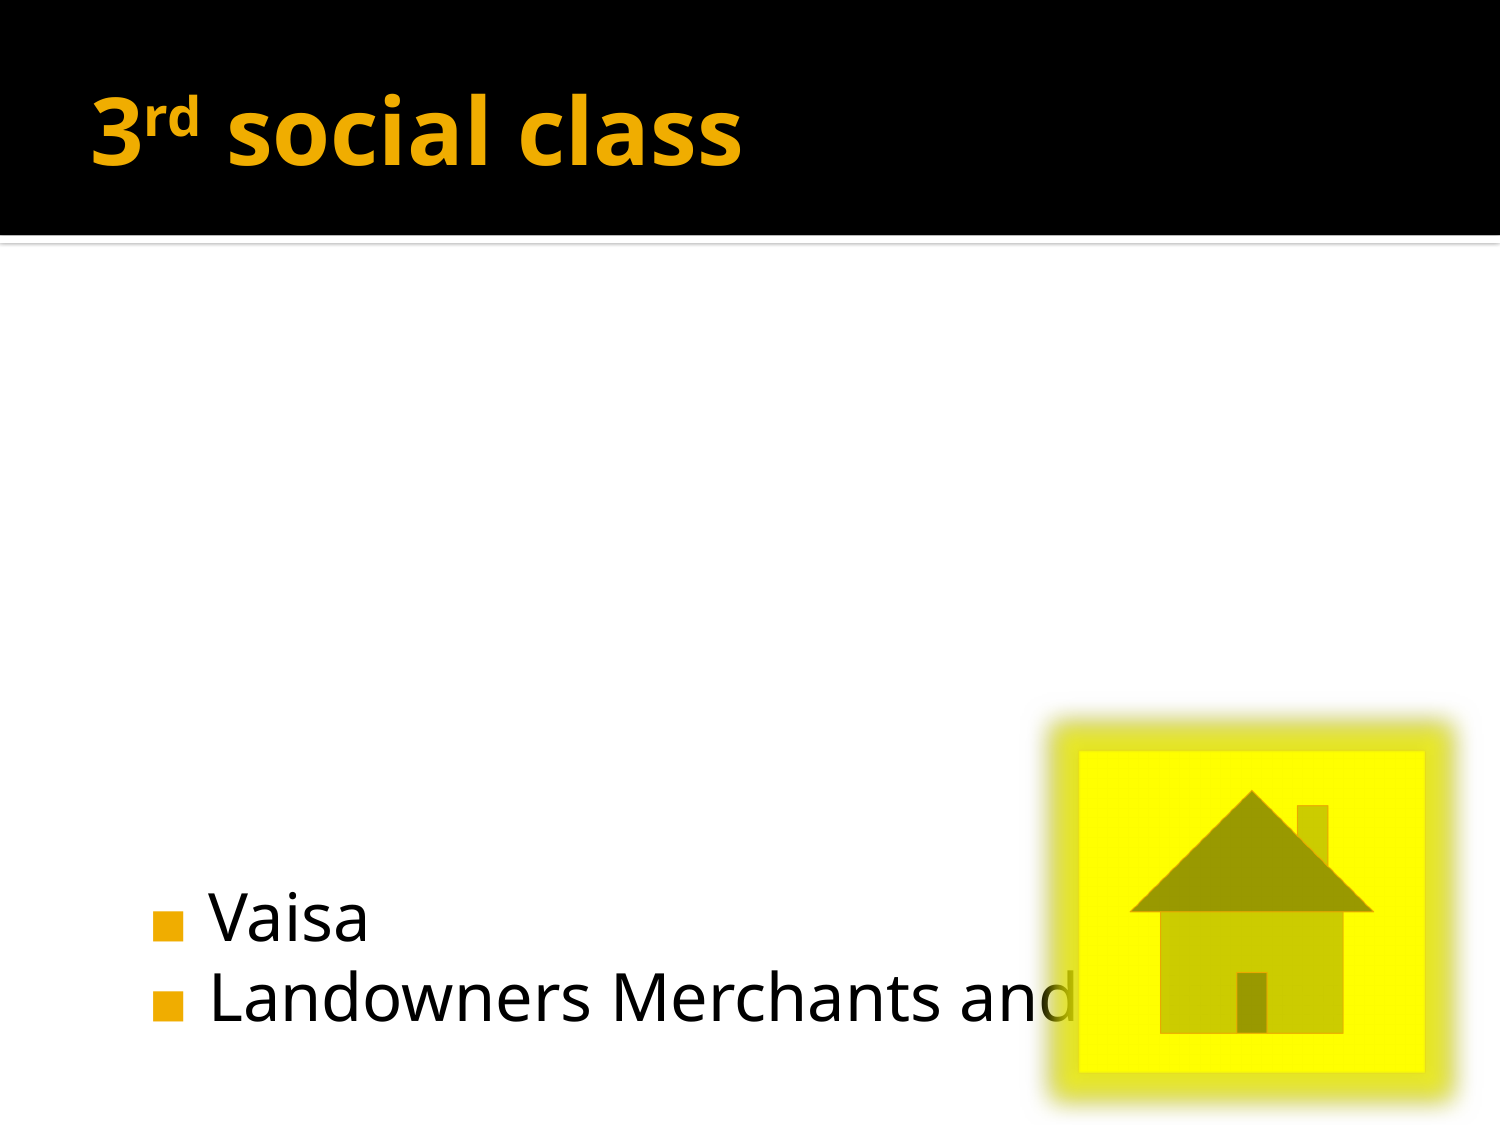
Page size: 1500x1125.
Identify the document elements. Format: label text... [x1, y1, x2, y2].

list Vaisa Landowners Merchants and Atistans [127, 337, 1386, 1044]
title 3rd social class [75, 24, 1425, 231]
text_box [1081, 753, 1423, 1071]
